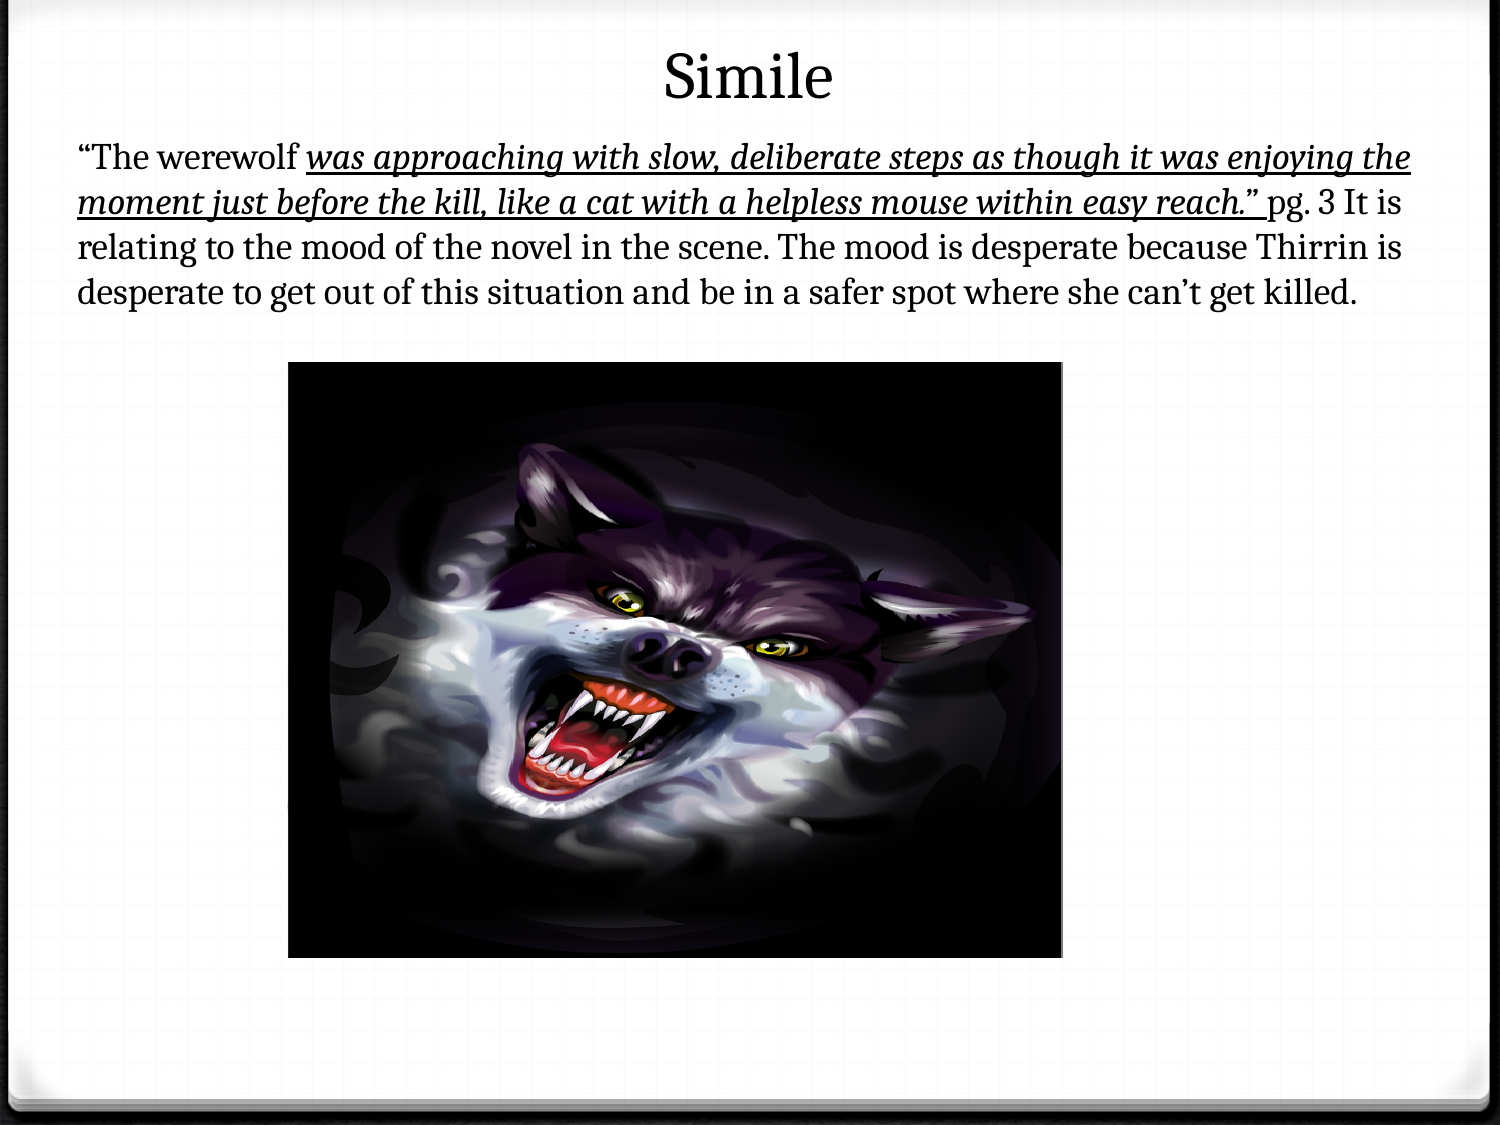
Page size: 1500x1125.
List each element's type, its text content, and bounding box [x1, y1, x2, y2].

text_box Simile [62, 24, 1438, 120]
text_box “The werewolf was approaching with slow, deliberate steps as though it was enjoying the moment just before the kill, like a cat with a helpless mouse within easy reach.” pg. 3 It is relating to the mood of the novel in the scene. The mood is desperate because Thirrin is desperate to get out of this situation and be in a safer spot where she can’t get killed. [62, 124, 1438, 320]
picture [0, 0, 1500, 1125]
